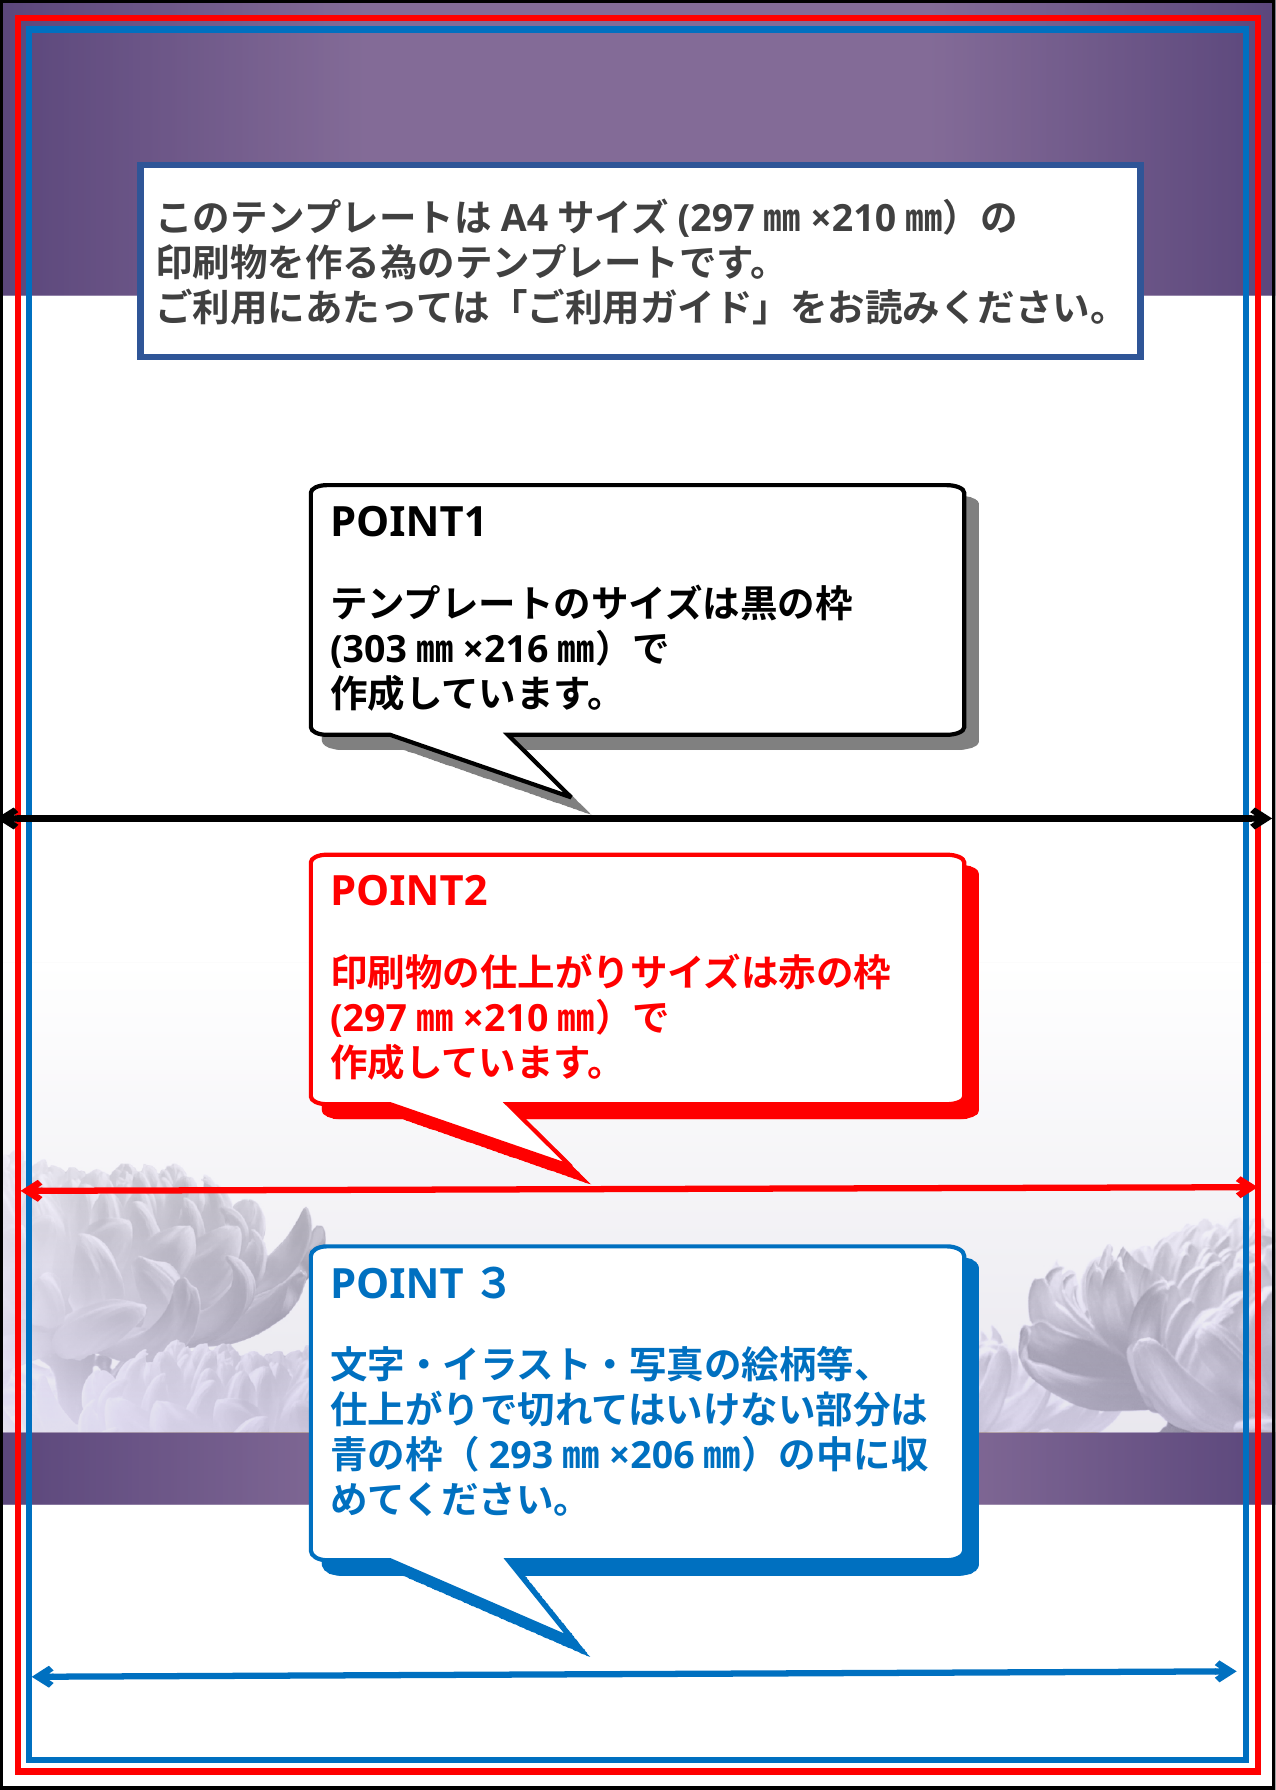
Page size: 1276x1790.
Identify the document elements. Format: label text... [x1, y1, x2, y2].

text_box [28, 28, 1247, 815]
text_box POINT３ 文字・イラスト・写真の絵柄等、 仕上がりで切れてはいけない部分は 青の枠（293㎜×206㎜）の中に収めてください。 [310, 1246, 965, 1639]
text_box POINT2 印刷物の仕上がりサイズは赤の枠(297㎜×210㎜）で 作成しています。 [310, 854, 965, 1167]
text_box [17, 822, 1259, 1773]
text_box [17, 17, 1259, 815]
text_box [20, 1187, 1258, 1191]
text_box [28, 822, 1247, 1187]
text_box このテンプレートはA4サイズ(297㎜×210㎜）の 印刷物を作る為のテンプレートです。 ご利用にあたっては「ご利用ガイド」をお読みください。 [140, 164, 1142, 358]
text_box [31, 1671, 1237, 1677]
text_box POINT1 テンプレートのサイズは黒の枠 (303㎜×216㎜）で 作成しています。 [310, 485, 965, 798]
text_box [0, 0, 1276, 1790]
text_box [28, 1191, 1247, 1761]
